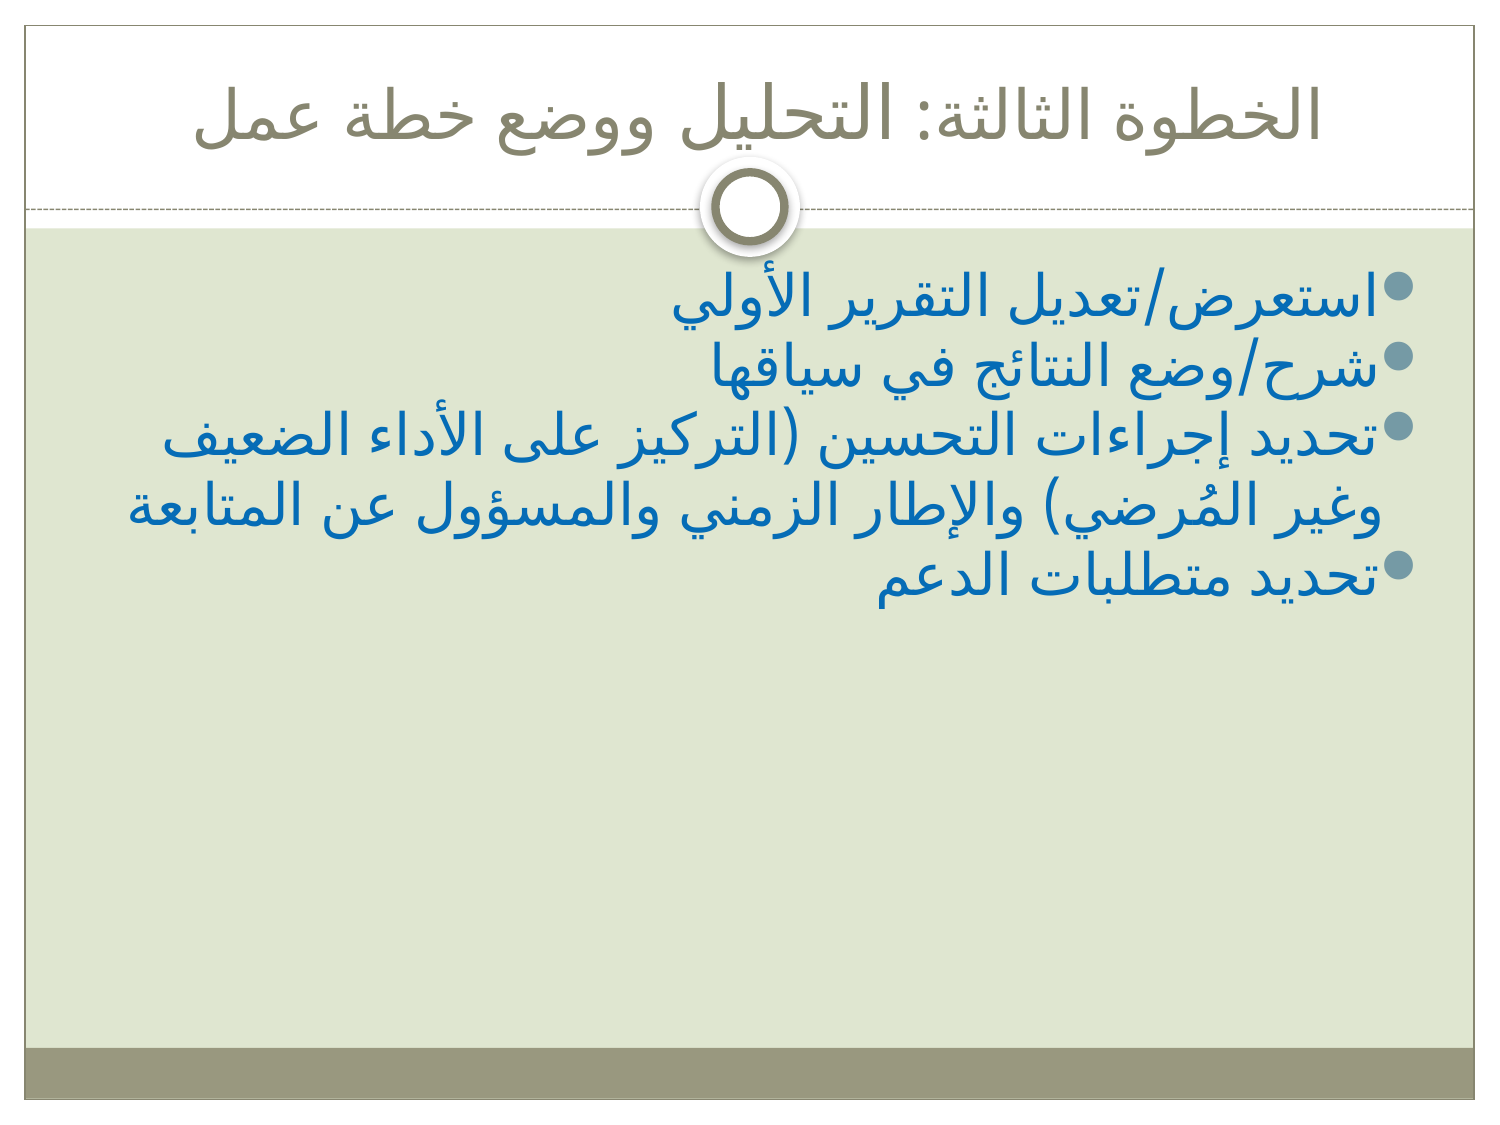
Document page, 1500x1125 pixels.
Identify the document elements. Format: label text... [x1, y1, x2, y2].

title الخطوة الثالثة: التحليل ووضع خطة عمل [49, 37, 1450, 162]
list استعرض/تعديل التقرير الأولي شرح/وضع النتائج في سياقها تحديد إجراءات التحسين (التركيز على الأداء الضعيف وغير المُرضي) والإطار الزمني والمسؤول عن المتابعة تحديد متطلبات الدعم [49, 250, 1445, 1024]
